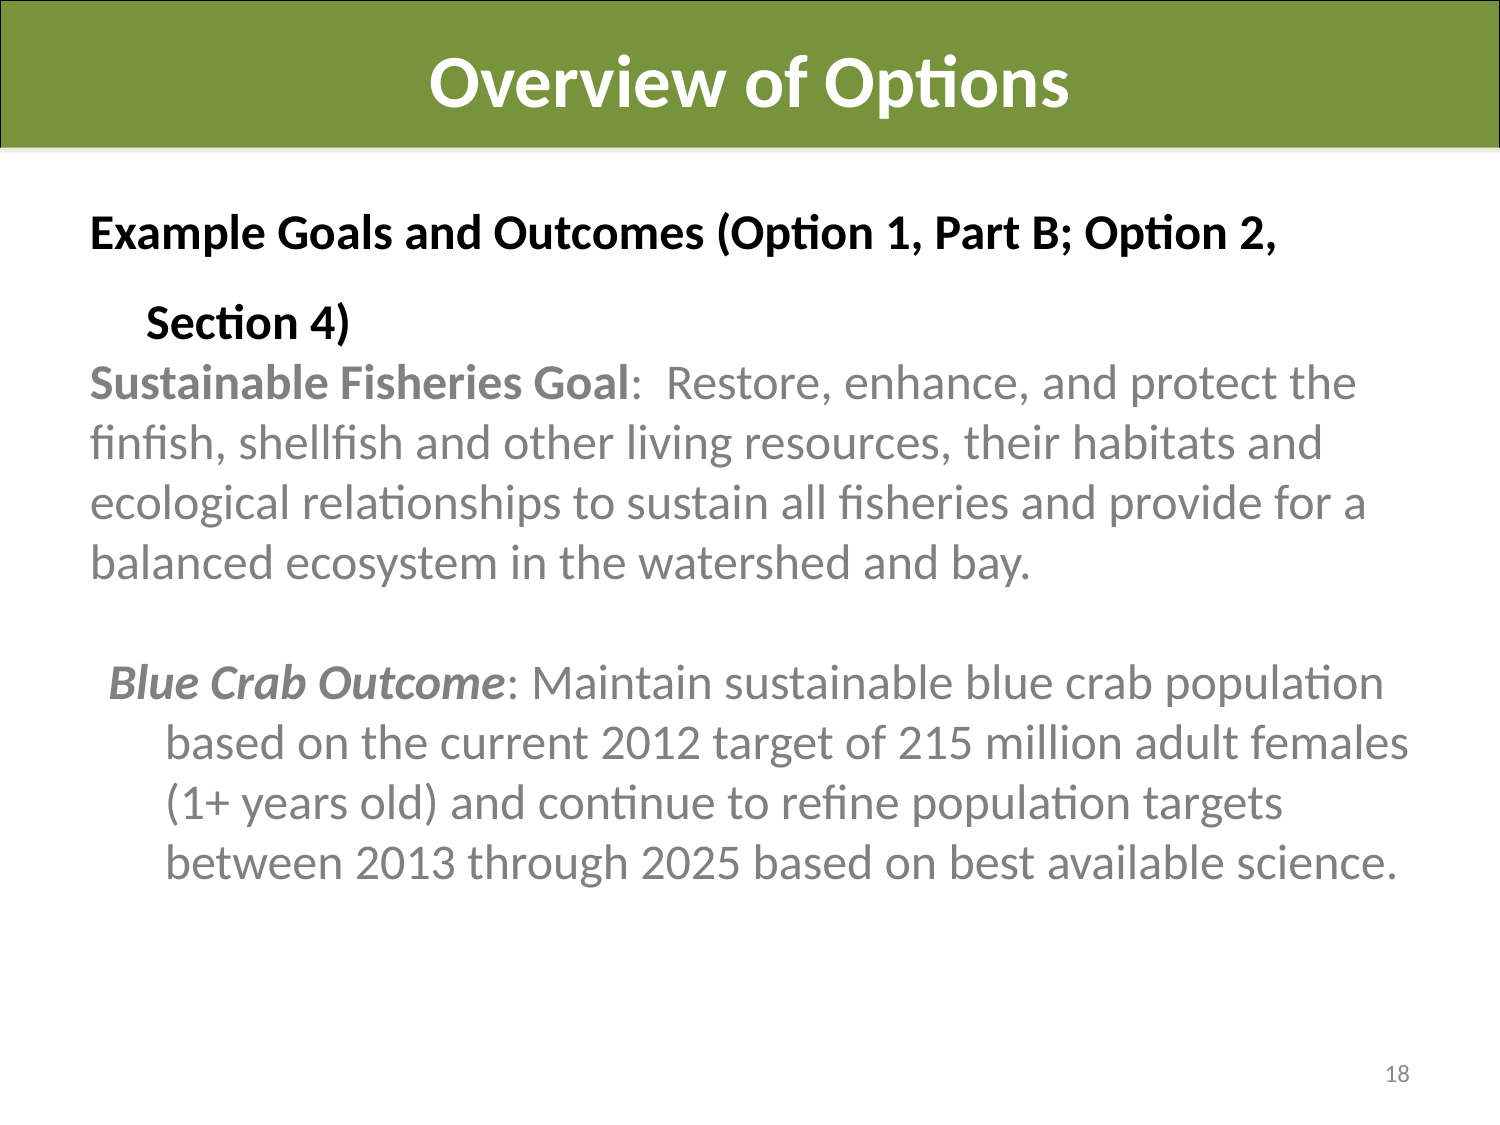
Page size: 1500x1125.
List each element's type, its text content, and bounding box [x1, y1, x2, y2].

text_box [0, 0, 1500, 151]
text_box Example Goals and Outcomes (Option 1, Part B; Option 2, Section 4) Sustainable Fisheries Goal: Restore, enhance, and protect the finfish, shellfish and other living resources, their habitats and ecological relationships to sustain all fisheries and provide for a balanced ecosystem in the watershed and bay. Blue Crab Outcome: Maintain sustainable blue crab population based on the current 2012 target of 215 million adult females (1+ years old) and continue to refine population targets between 2013 through 2025 based on best available science. [74, 162, 1425, 1003]
slide_number 18 [1074, 1042, 1425, 1103]
